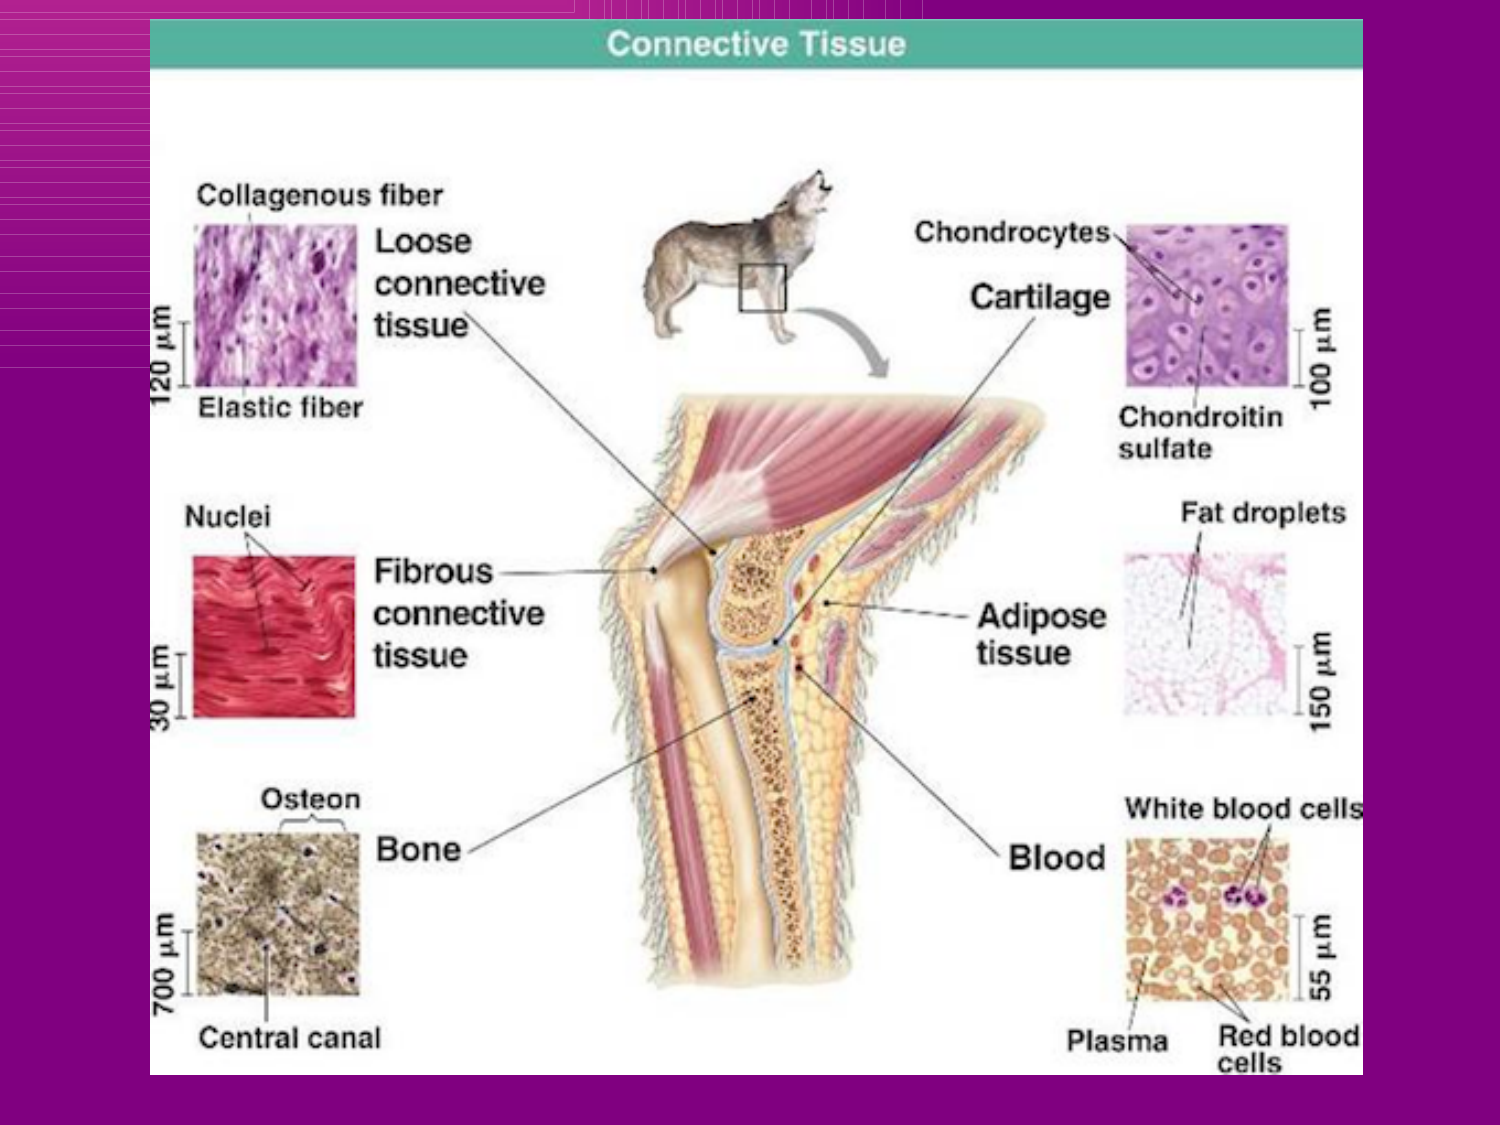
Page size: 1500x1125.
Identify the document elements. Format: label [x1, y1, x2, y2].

picture [149, 19, 1363, 1076]
